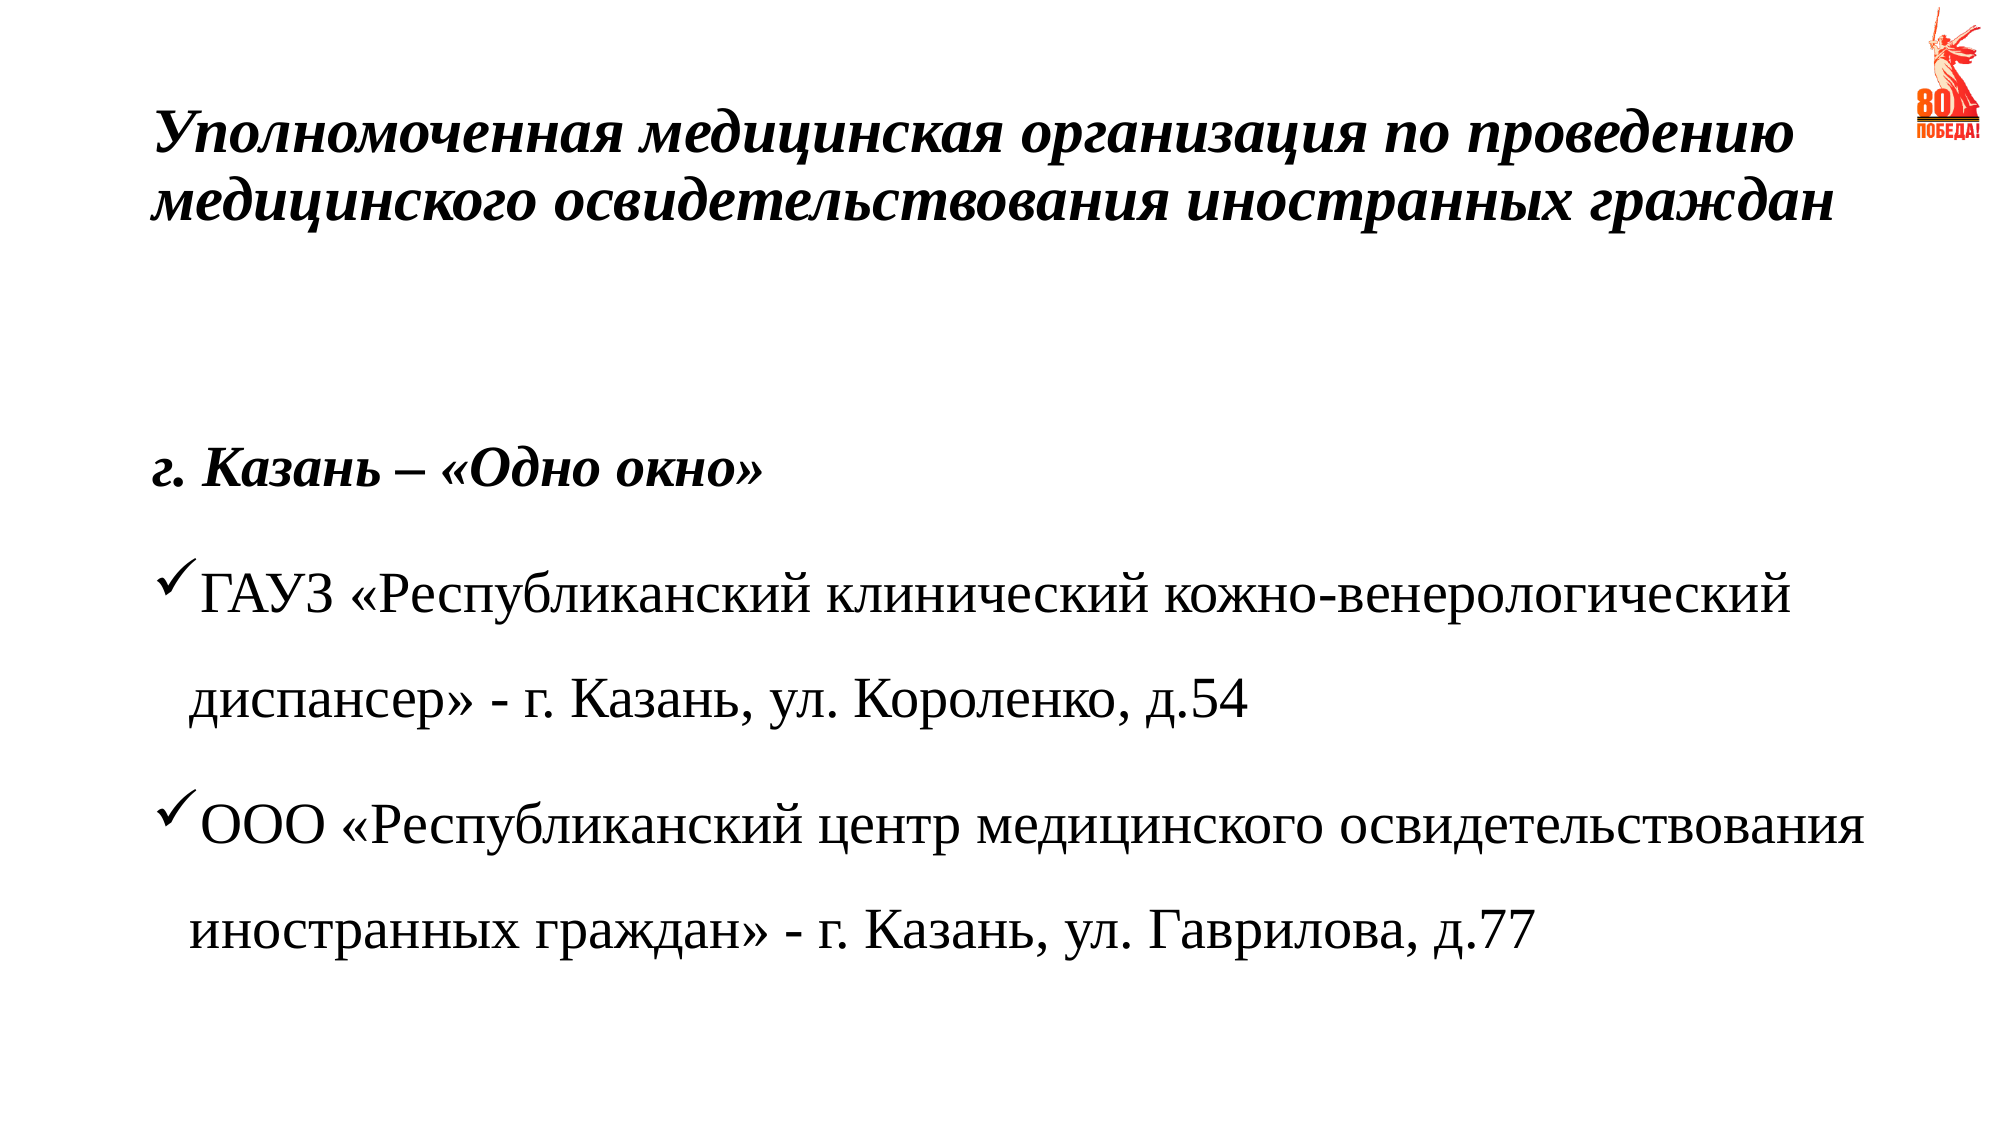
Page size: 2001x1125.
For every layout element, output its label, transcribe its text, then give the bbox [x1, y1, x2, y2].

title Уполномоченная медицинская организация по проведению медицинского освидетельствования иностранных граждан [137, 59, 1863, 336]
picture [1896, 0, 2000, 147]
list г. Казань – «Одно окно» ГАУЗ «Республиканский клинический кожно-венерологический диспансер» - г. Казань, ул. Короленко, д.54 ООО «Республиканский центр медицинского освидетельствования иностранных граждан» - г. Казань, ул. Гаврилова, д.77 [137, 428, 1922, 1014]
